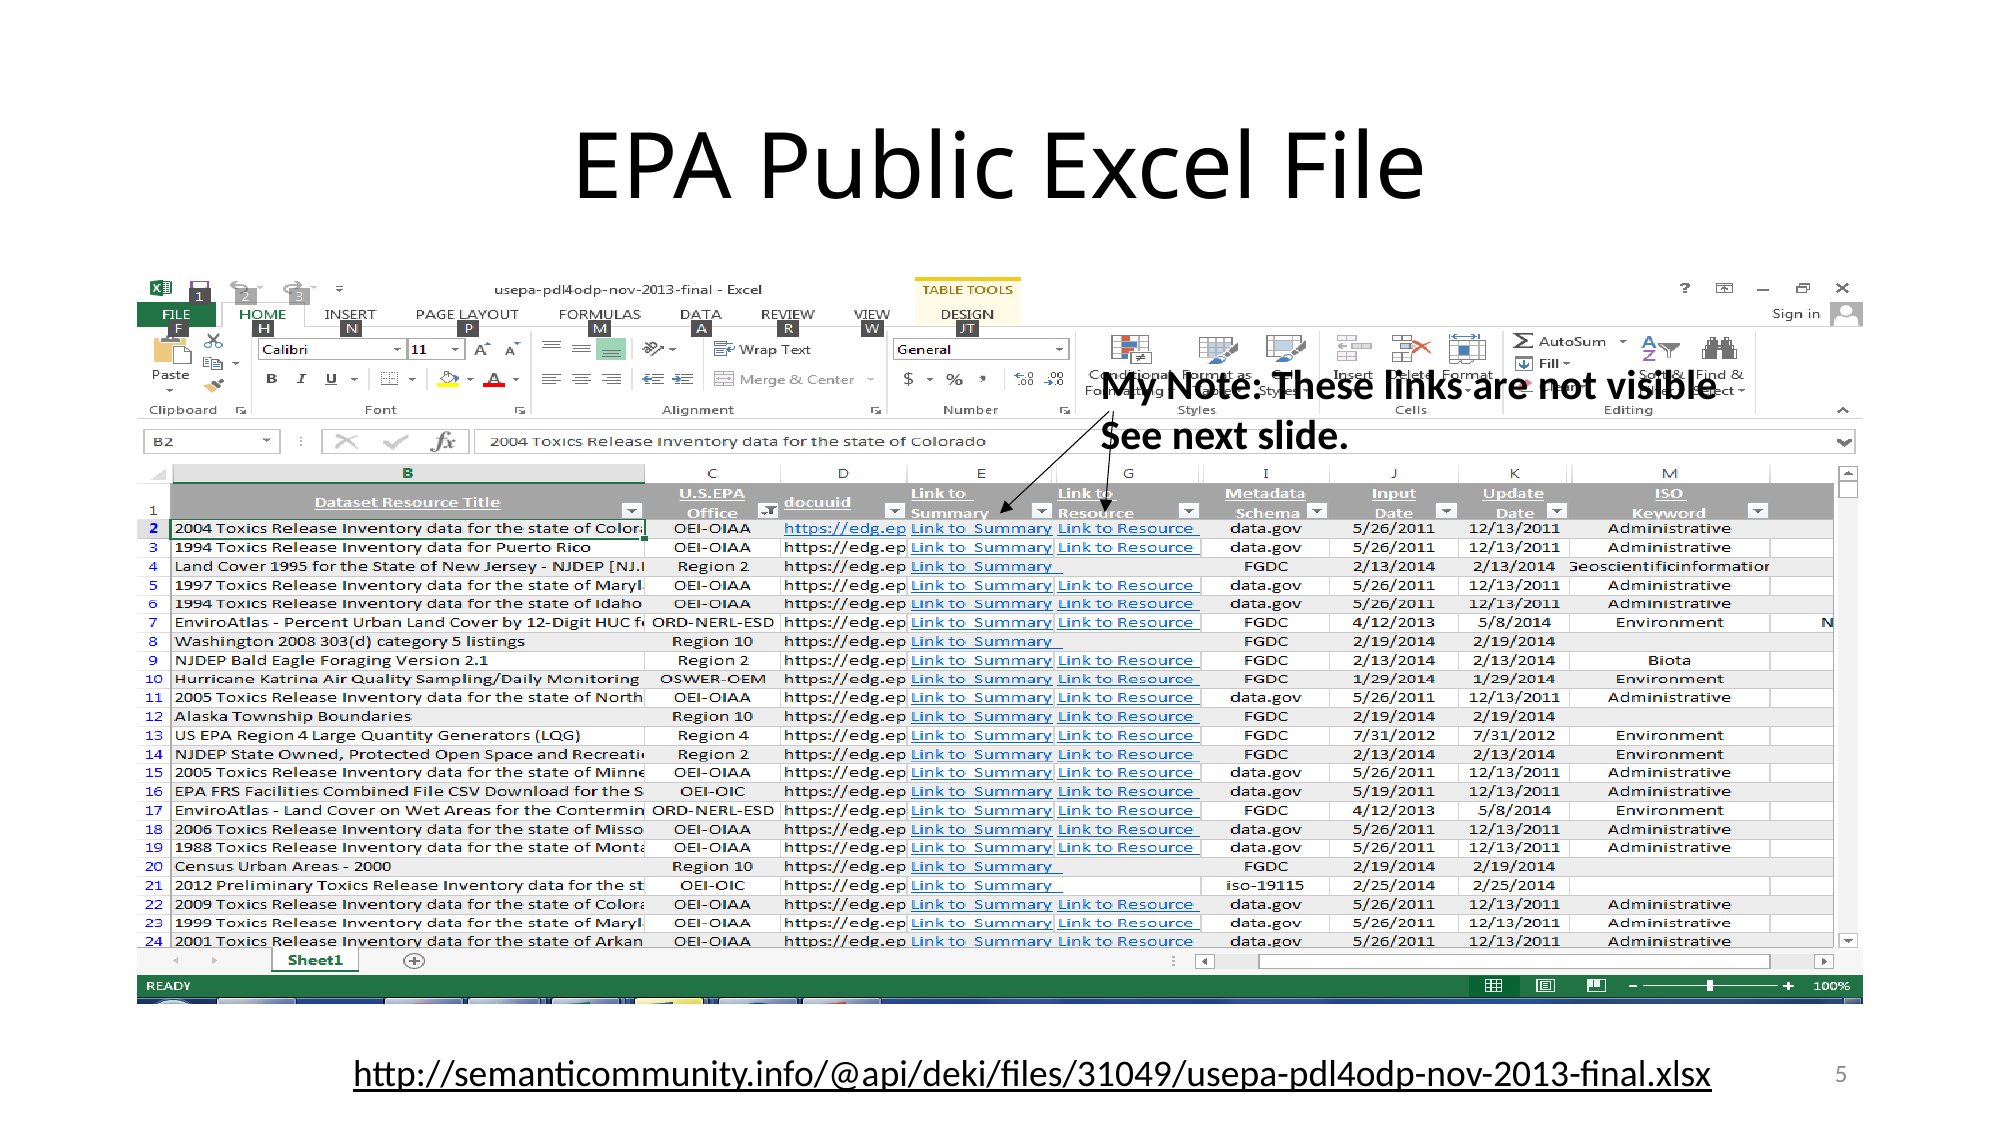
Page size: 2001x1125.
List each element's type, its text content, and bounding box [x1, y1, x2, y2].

text_box http://semanticommunity.info/@api/deki/files/31049/usepa-pdl4odp-nov-2013-final.xlsx [338, 1041, 1736, 1102]
picture [137, 277, 1863, 1004]
slide_number 5 [1412, 1042, 1863, 1103]
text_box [1104, 411, 1114, 513]
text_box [999, 411, 1110, 514]
title EPA Public Excel File [137, 59, 1863, 277]
